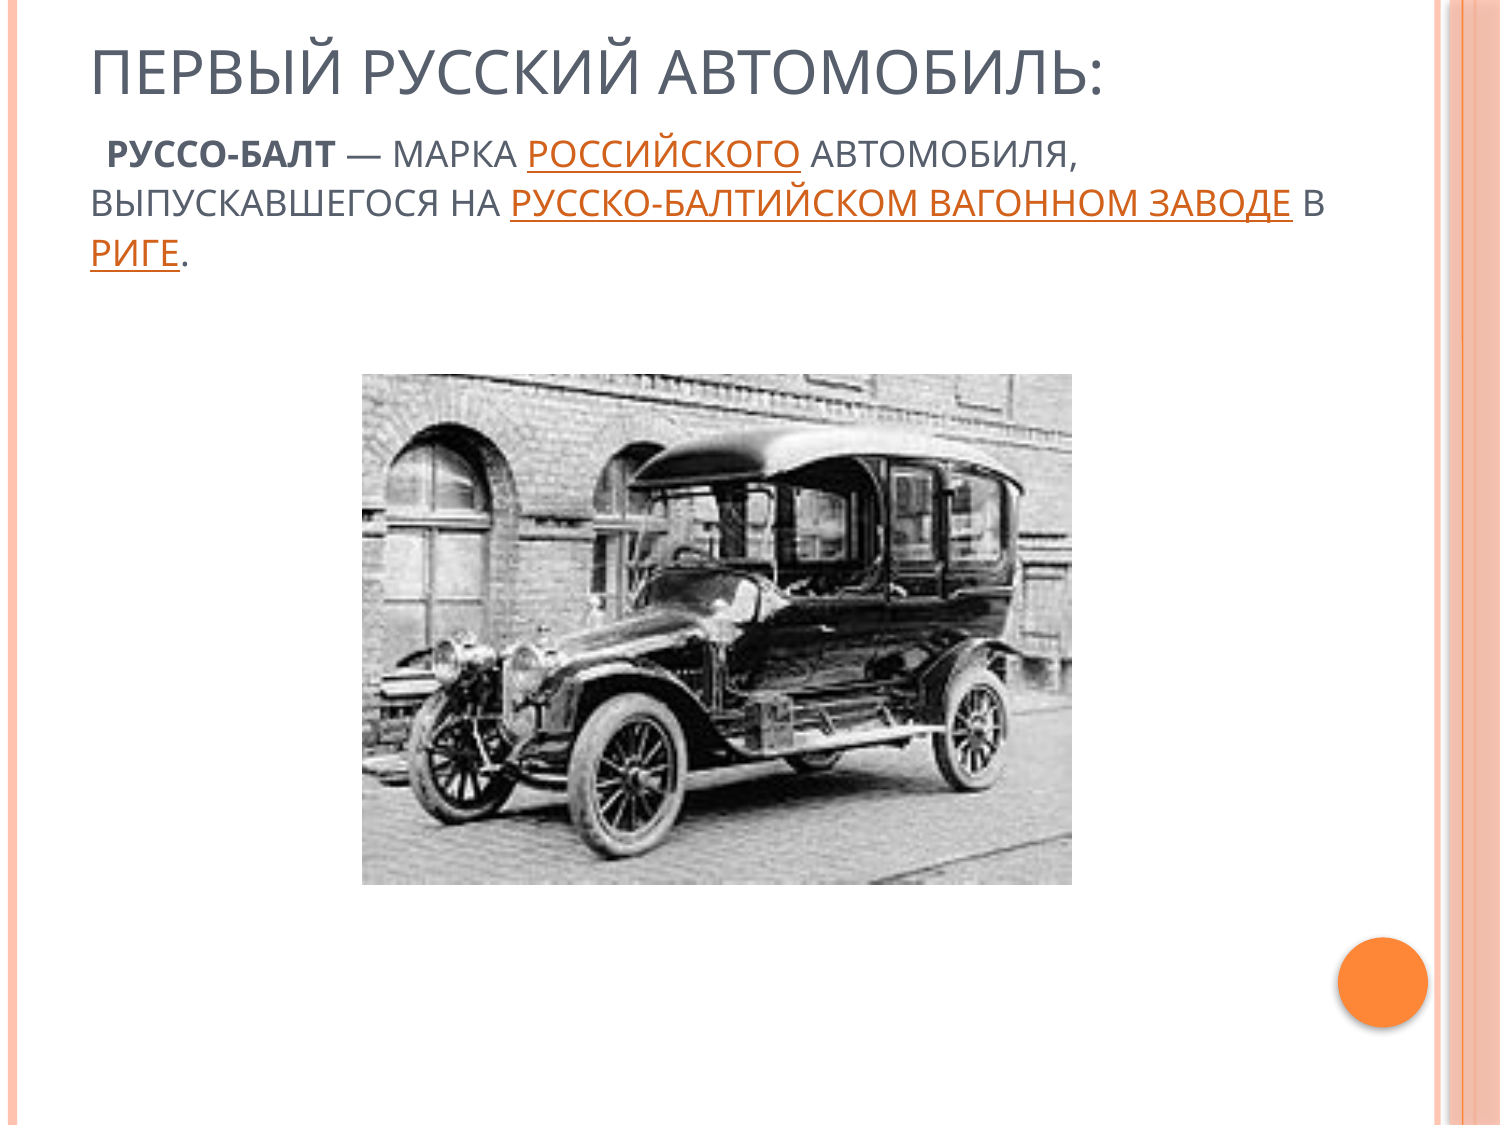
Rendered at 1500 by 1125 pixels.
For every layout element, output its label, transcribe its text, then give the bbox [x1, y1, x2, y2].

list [361, 374, 1073, 885]
title Первый русский автомобиль: Руссо-Балт — марка российского автомобиля, выпускавшегося на Русско-Балтийском вагонном заводе в Риге. [75, 24, 1425, 288]
